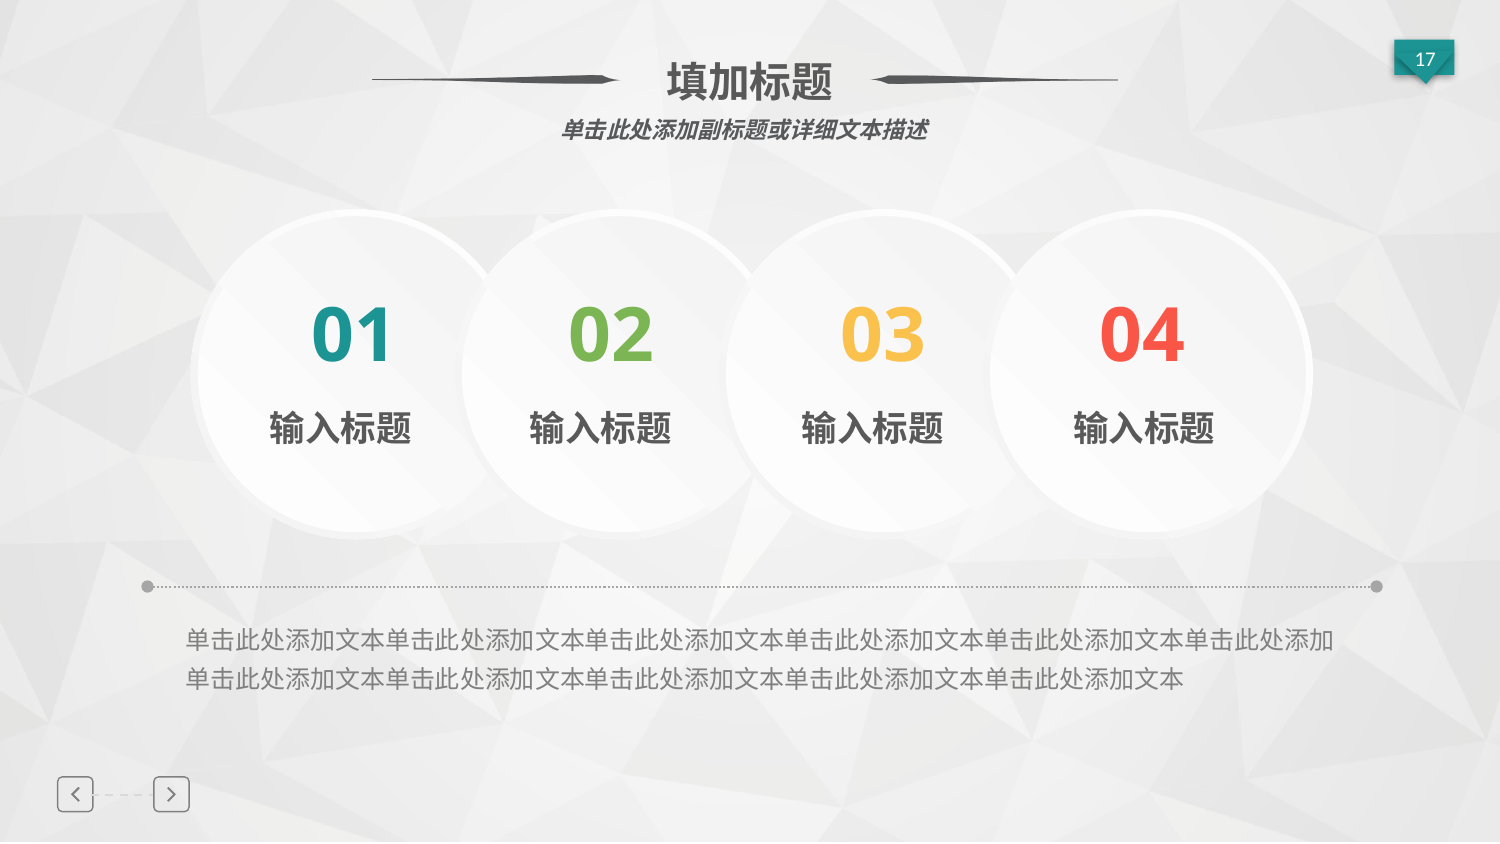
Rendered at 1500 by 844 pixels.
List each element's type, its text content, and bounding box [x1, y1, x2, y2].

text_box 填加标题 [584, 55, 916, 106]
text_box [718, 208, 981, 540]
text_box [190, 208, 453, 540]
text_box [982, 208, 1314, 540]
text_box 单击此处添加文本单击此处添加文本单击此处添加文本单击此处添加文本单击此处添加文本单击此处添加 单击此处添加文本单击此处添加文本单击此处添加文本单击此处添加文本单击此处添加文本 [174, 610, 1365, 700]
picture [0, 0, 1500, 842]
text_box 单击此处添加副标题或详细文本描述 [545, 108, 943, 151]
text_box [454, 208, 717, 540]
